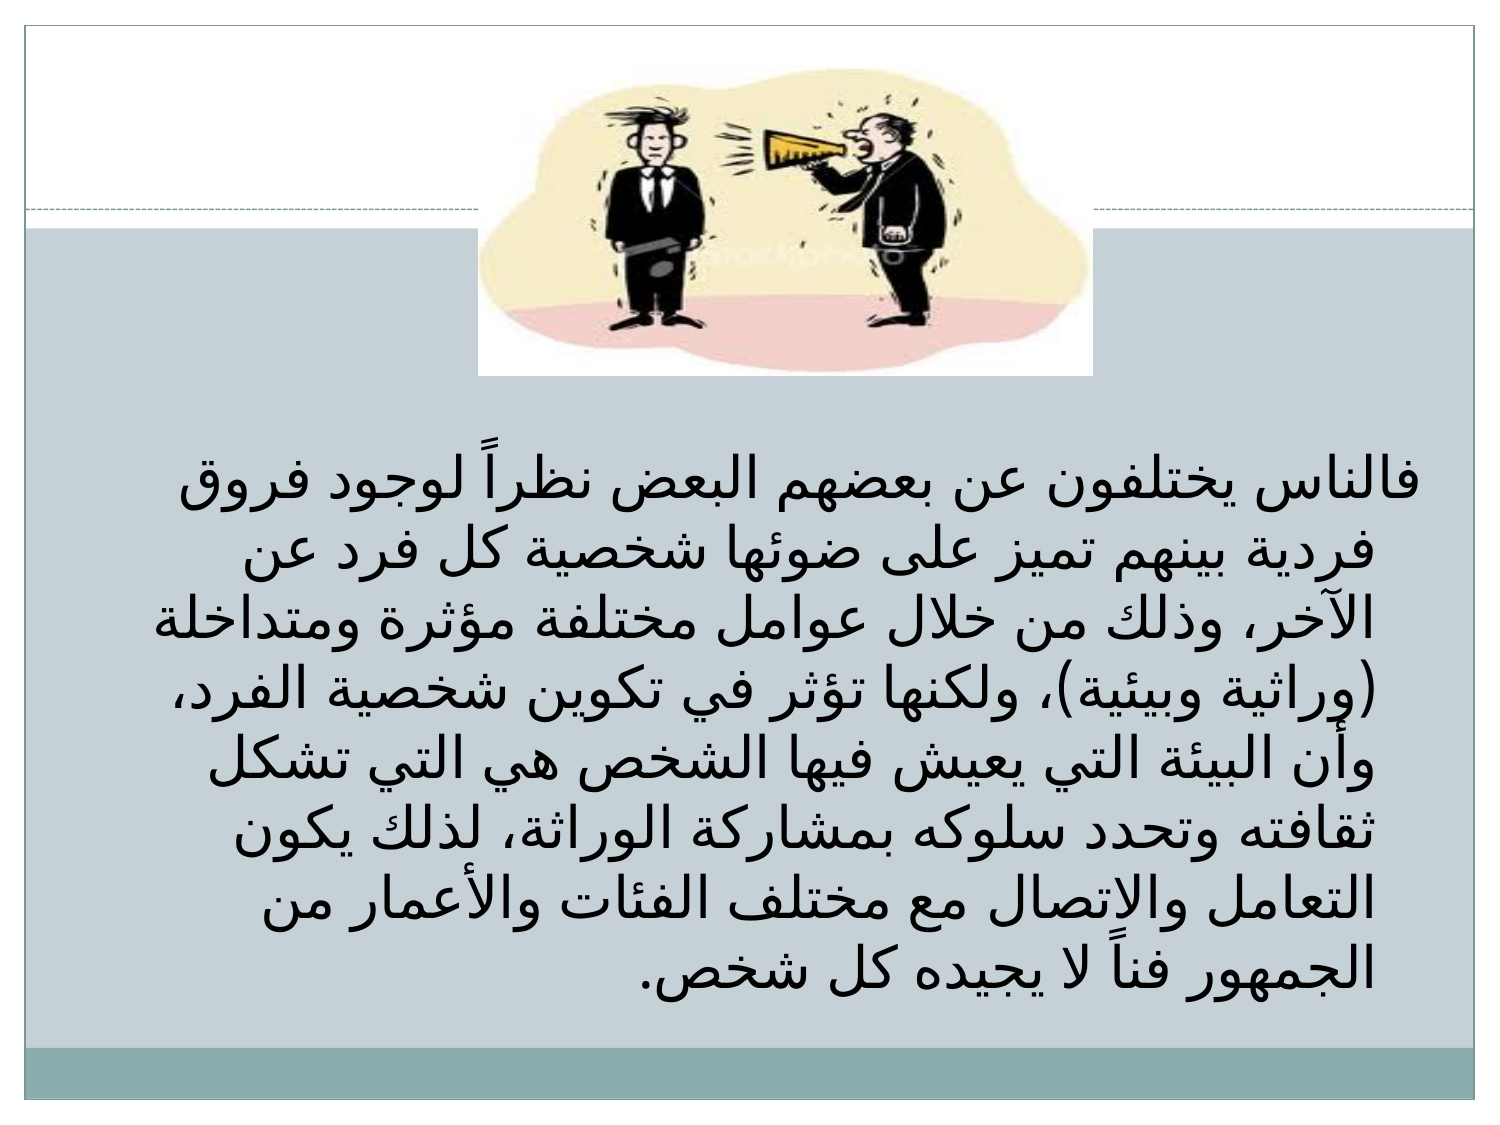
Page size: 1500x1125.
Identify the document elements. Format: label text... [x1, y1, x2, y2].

picture [478, 66, 1093, 376]
list فالناس يختلفون عن بعضهم البعض نظراً لوجود فروق فردية بينهم تميز على ضوئها شخصية كل فرد عن الآخر، وذلك من خلال عوامل مختلفة مؤثرة ومتداخلة (وراثية وبيئية)، ولكنها تؤثر في تكوين شخصية الفرد، وأن البيئة التي يعيش فيها الشخص هي التي تشكل ثقافته وتحدد سلوكه بمشاركة الوراثة، لذلك يكون التعامل والاتصال مع مختلف الفئات والأعمار من الجمهور فناً لا يجيده كل شخص. [100, 432, 1438, 1000]
